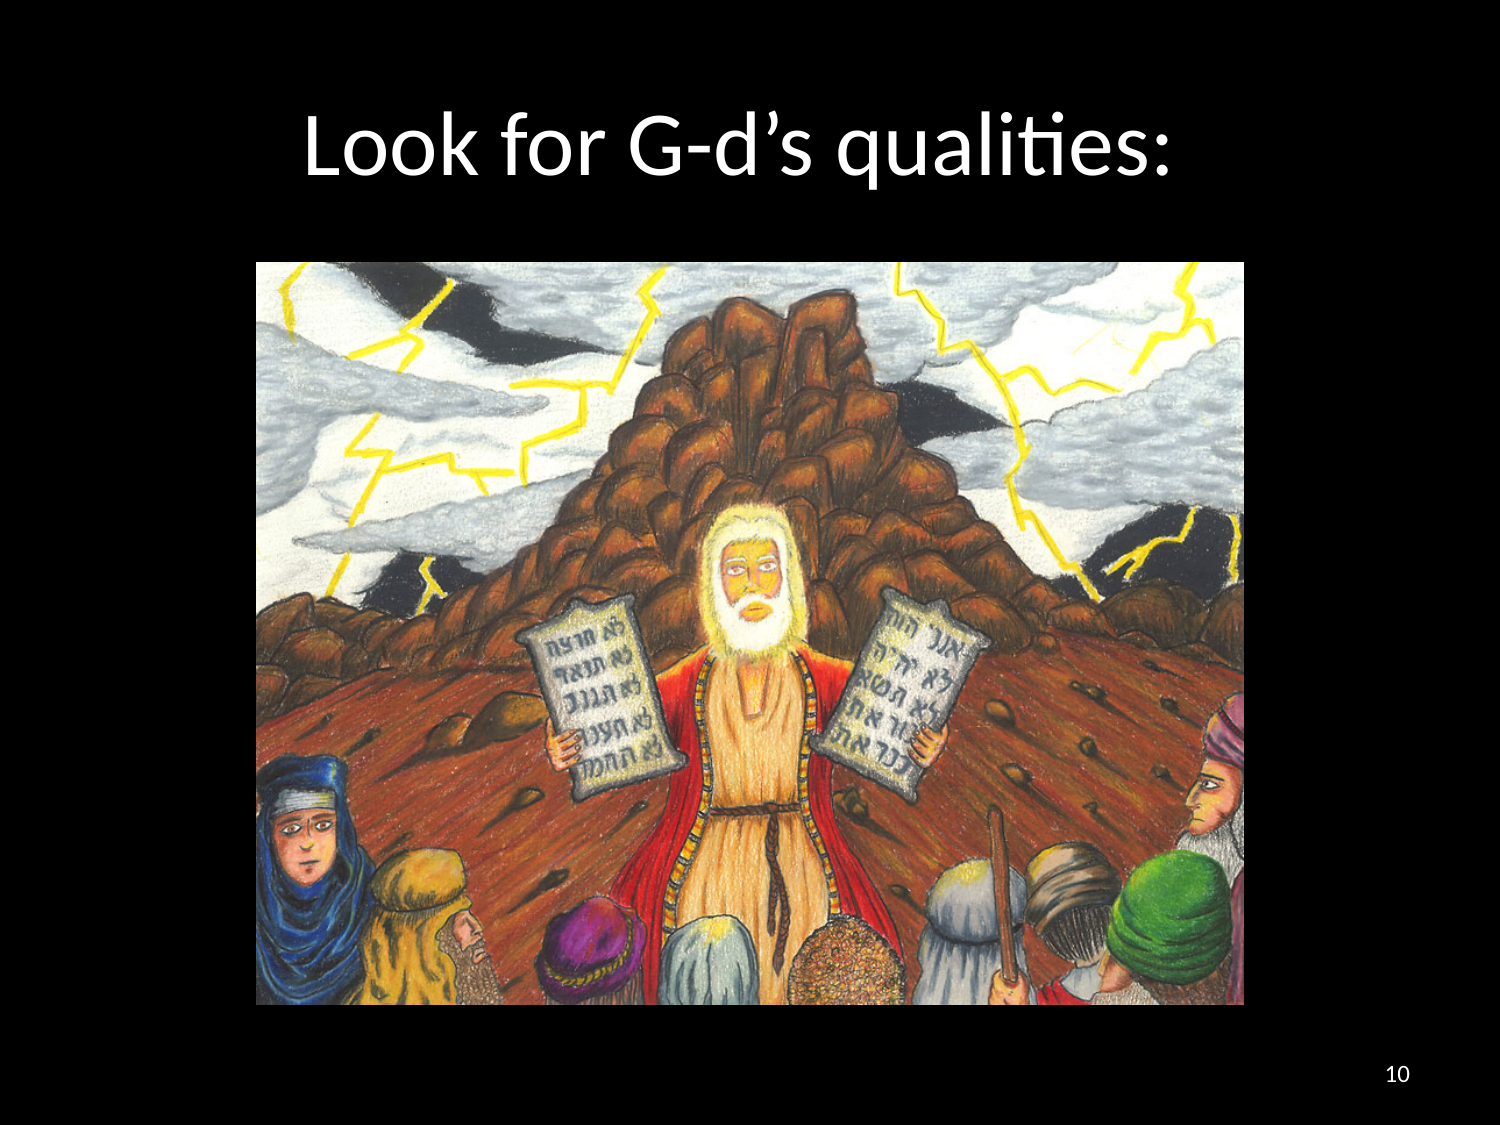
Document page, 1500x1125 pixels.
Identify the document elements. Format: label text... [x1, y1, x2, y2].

slide_number 10 [1074, 1042, 1425, 1103]
title Look for G-d’s qualities: [74, 44, 1426, 233]
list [256, 262, 1244, 1006]
